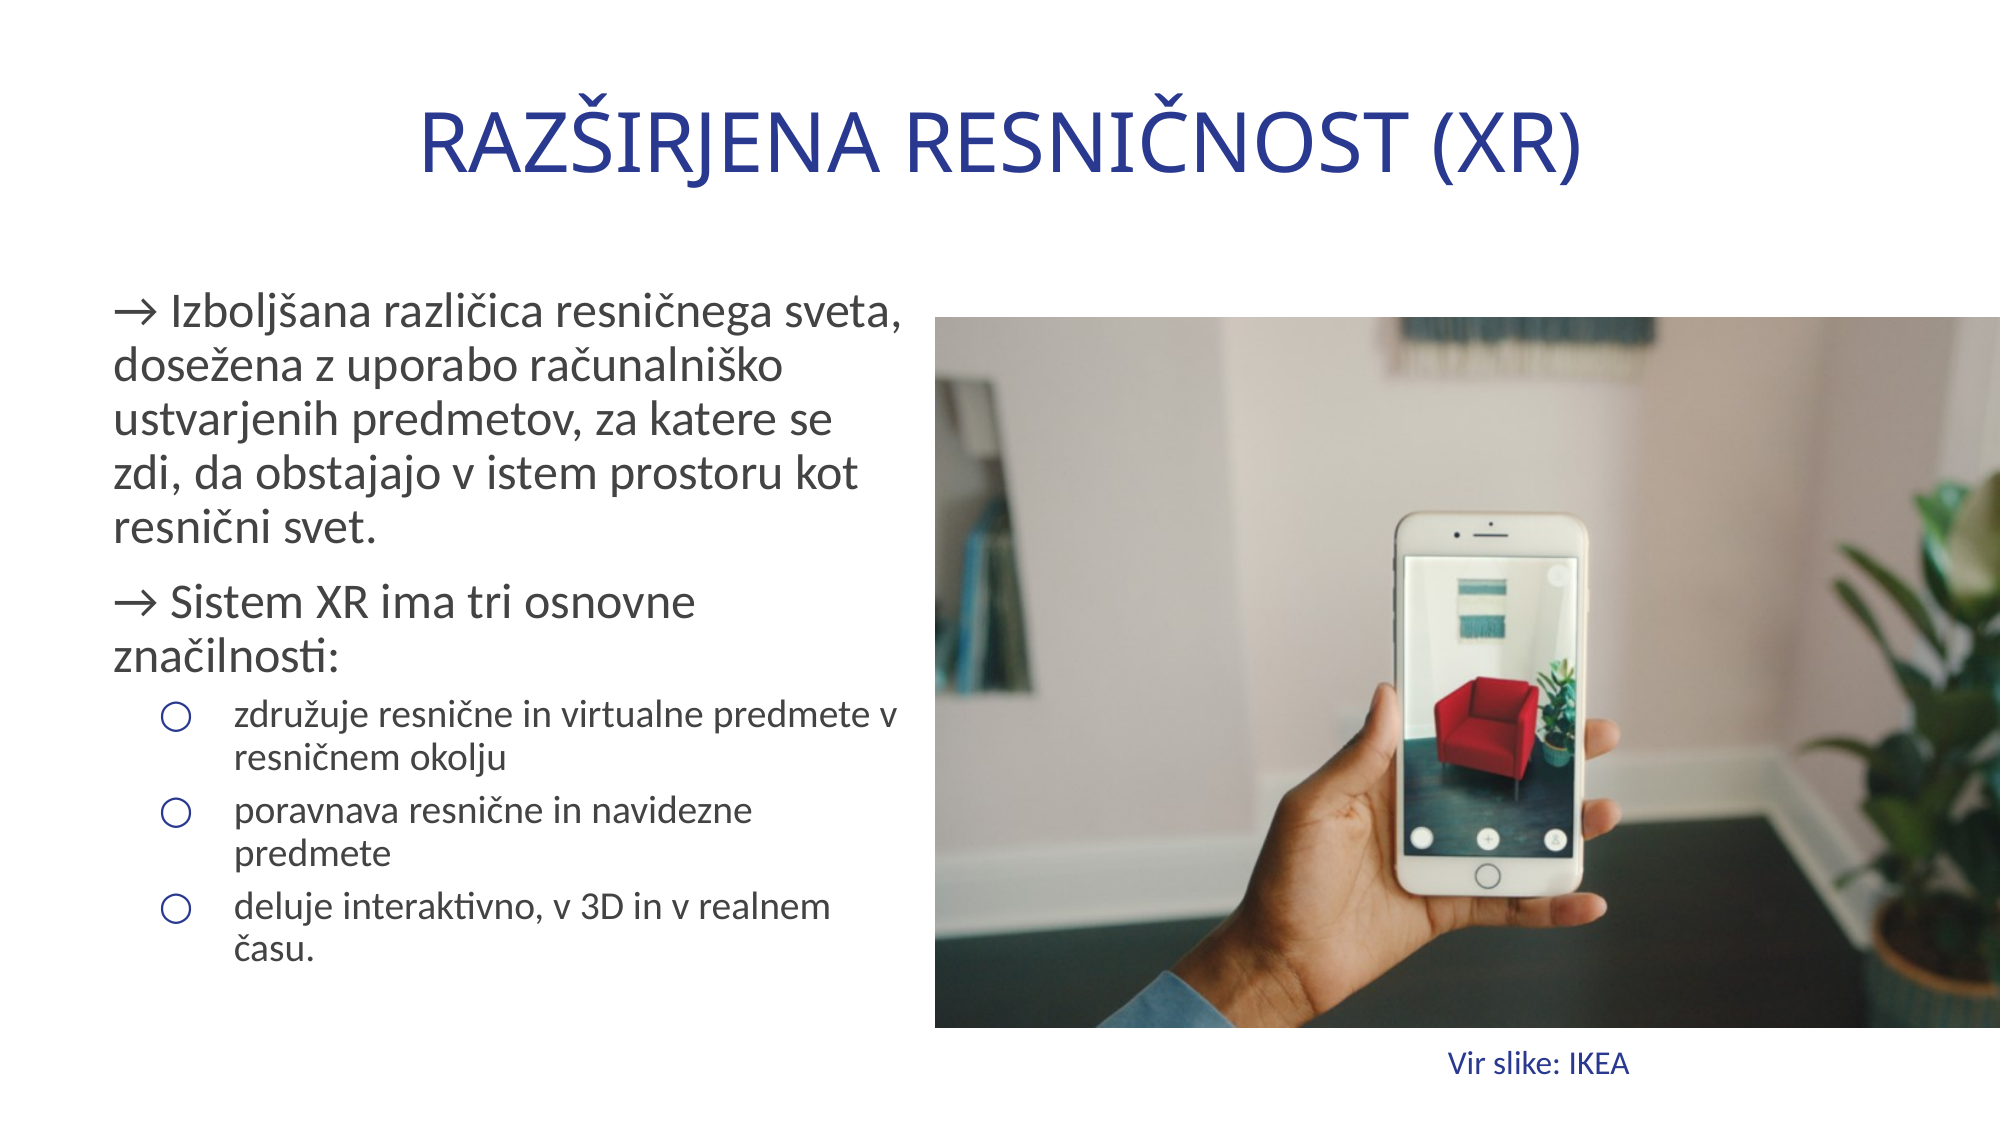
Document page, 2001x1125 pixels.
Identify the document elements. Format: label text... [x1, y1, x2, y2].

text_box Vir slike: IKEA [1432, 1035, 1914, 1089]
title RAZŠIRJENA RESNIČNOST (XR) [174, 39, 1825, 252]
picture [935, 317, 2000, 1028]
list → Izboljšana različica resničnega sveta, dosežena z uporabo računalniško ustvarjenih predmetov, za katere se zdi, da obstajajo v istem prostoru kot resnični svet. → Sistem XR ima tri osnovne značilnosti: združuje resnične in virtualne predmete v resničnem okolju poravnava resnične in navidezne predmete deluje interaktivno, v 3D in v realnem času. [38, 276, 923, 1058]
